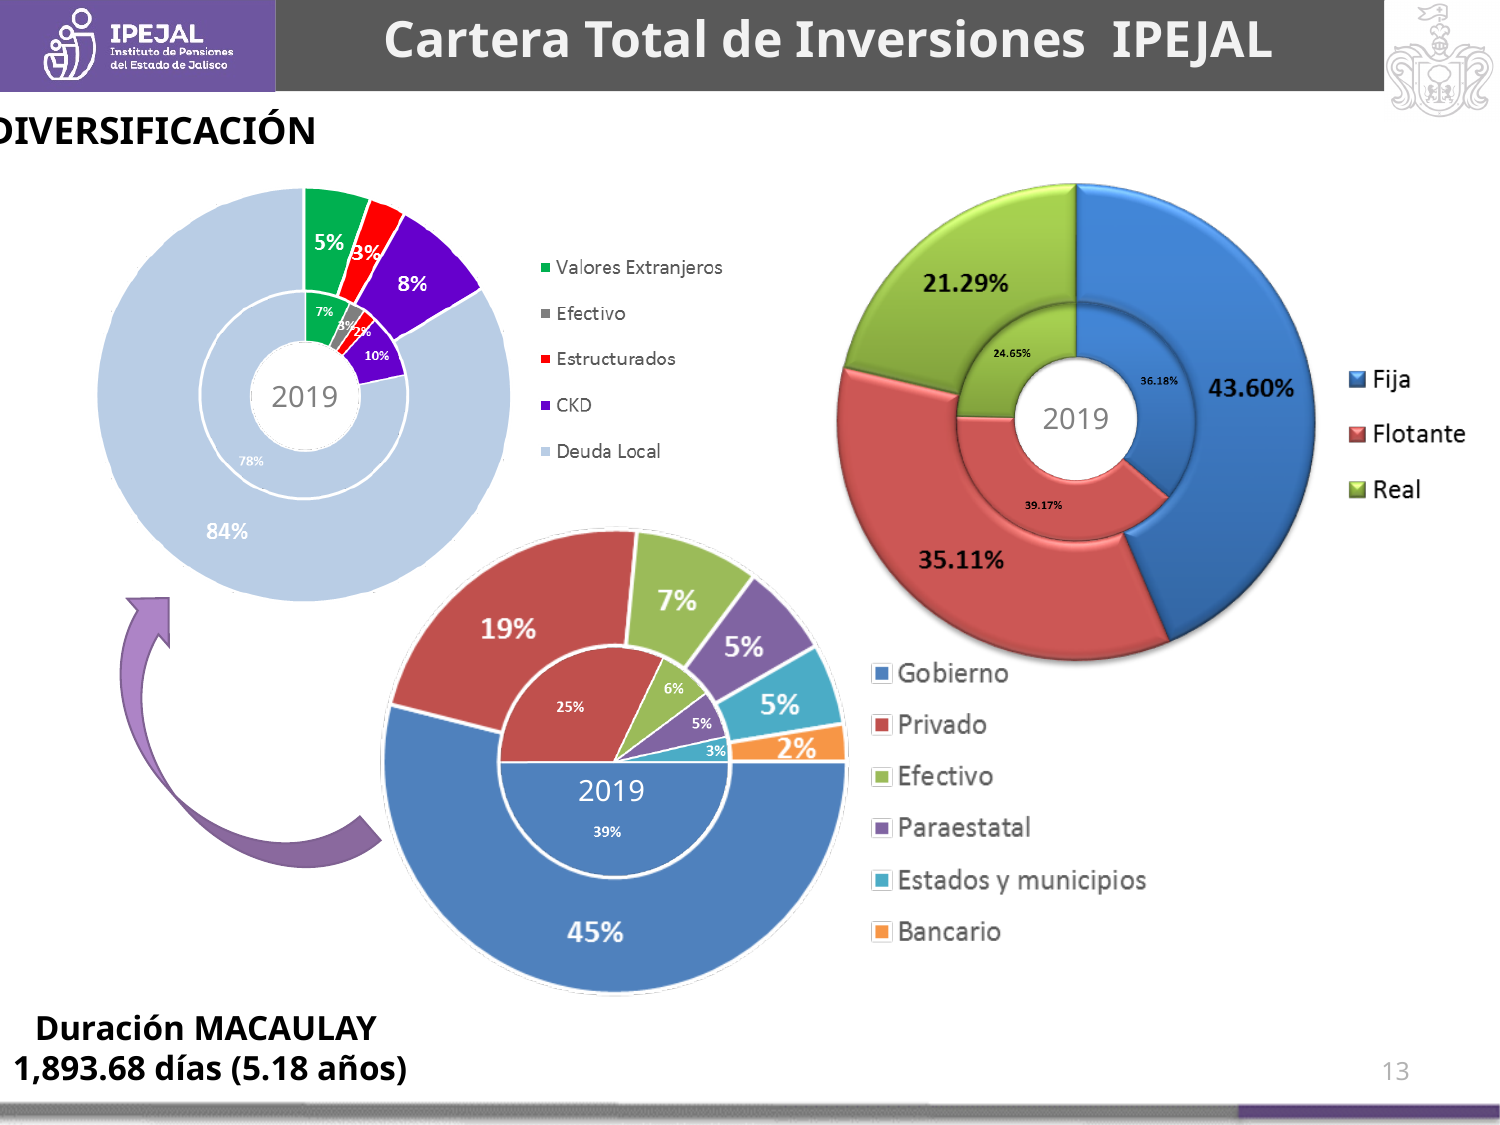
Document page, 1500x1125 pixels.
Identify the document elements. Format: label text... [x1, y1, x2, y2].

text_box Cartera Total de Inversiones IPEJAL [276, 0, 1382, 75]
picture [0, 1096, 1500, 1125]
slide_number 12 [1074, 1042, 1425, 1103]
text_box DIVERSIFICACIÓN [0, 100, 333, 160]
picture [82, 162, 1486, 1007]
text_box [119, 618, 367, 869]
text_box Duración MACAULAY 1,893.68 días (5.18 años) [0, 999, 449, 1095]
picture [0, 0, 276, 92]
